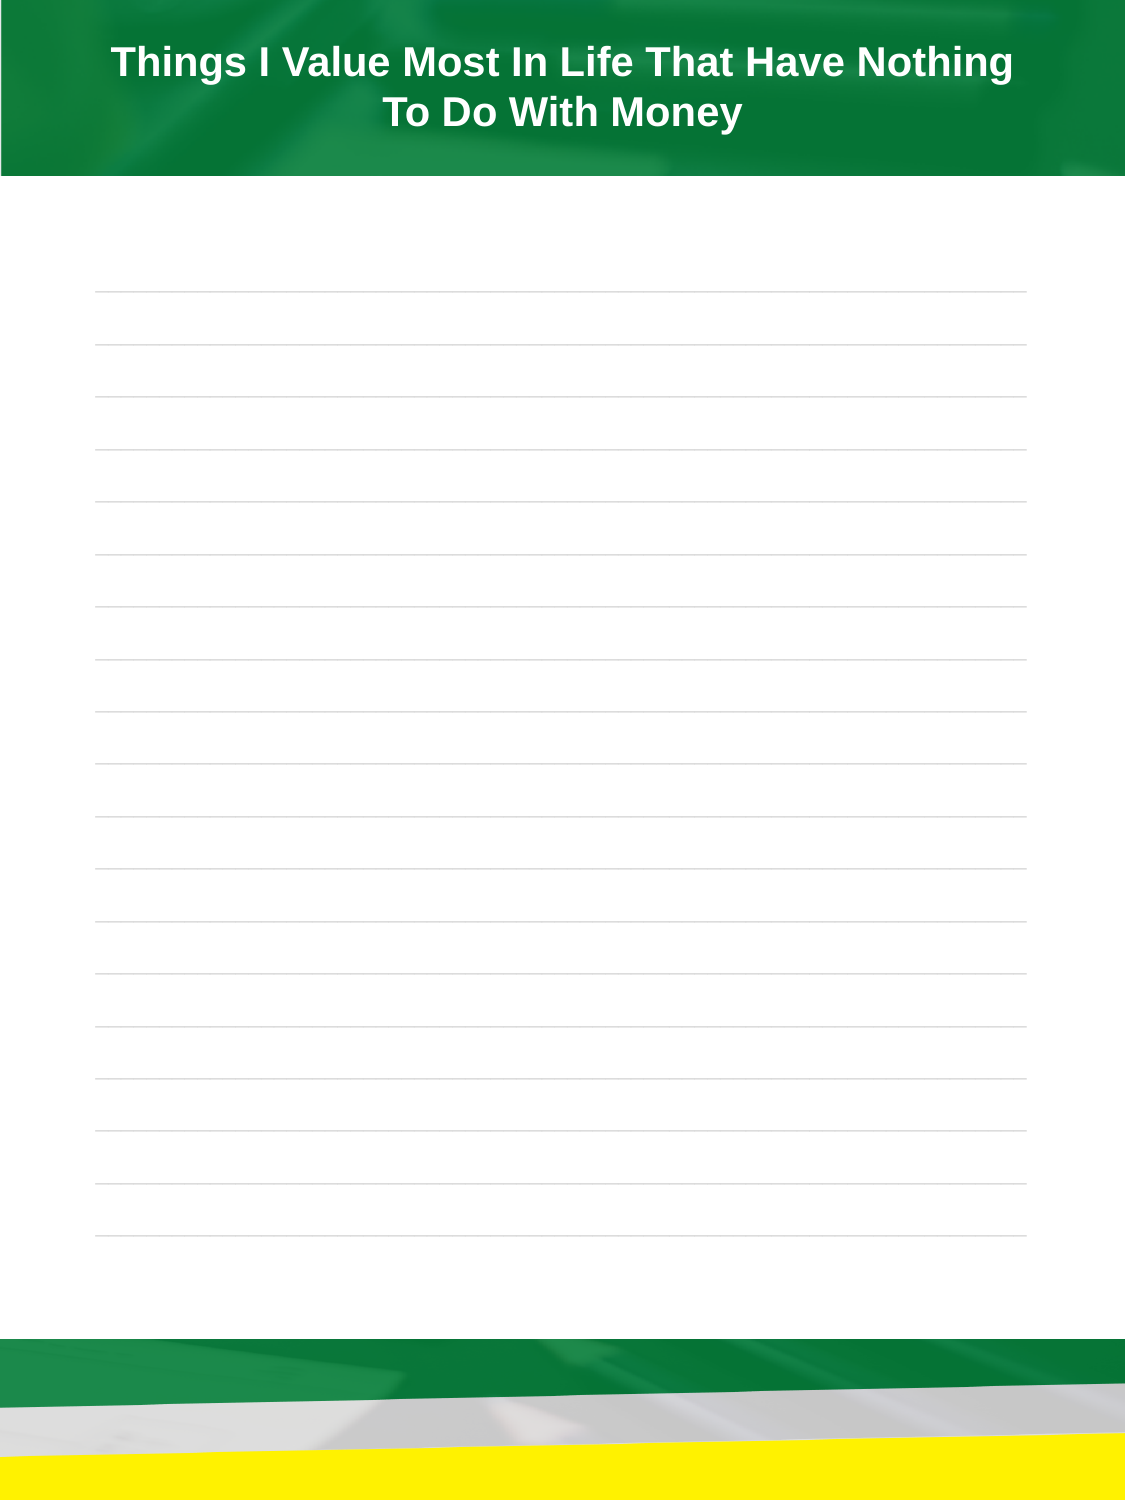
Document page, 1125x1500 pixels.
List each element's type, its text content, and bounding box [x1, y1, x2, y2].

text_box _________________________________________________________________________ _________________________________________________________________________ _________________________________________________________________________ _________________________________________________________________________ _________________________________________________________________________ _________________________________________________________________________ _________________________________________________________________________ _________________________________________________________________________ _________________________________________________________________________ _________________________________________________________________________ _________________________________________________________________________ _________________________________________________________________________ _________________________________________________________________________ _________________________________________________________________________ _________________________________________________________________________ _________________________________________________________________________ _________________________________________________________________________ _________________________________________________________________________ _________________________________________________________________________ [80, 258, 1045, 1245]
picture [0, 0, 1125, 176]
picture [0, 1339, 1125, 1500]
